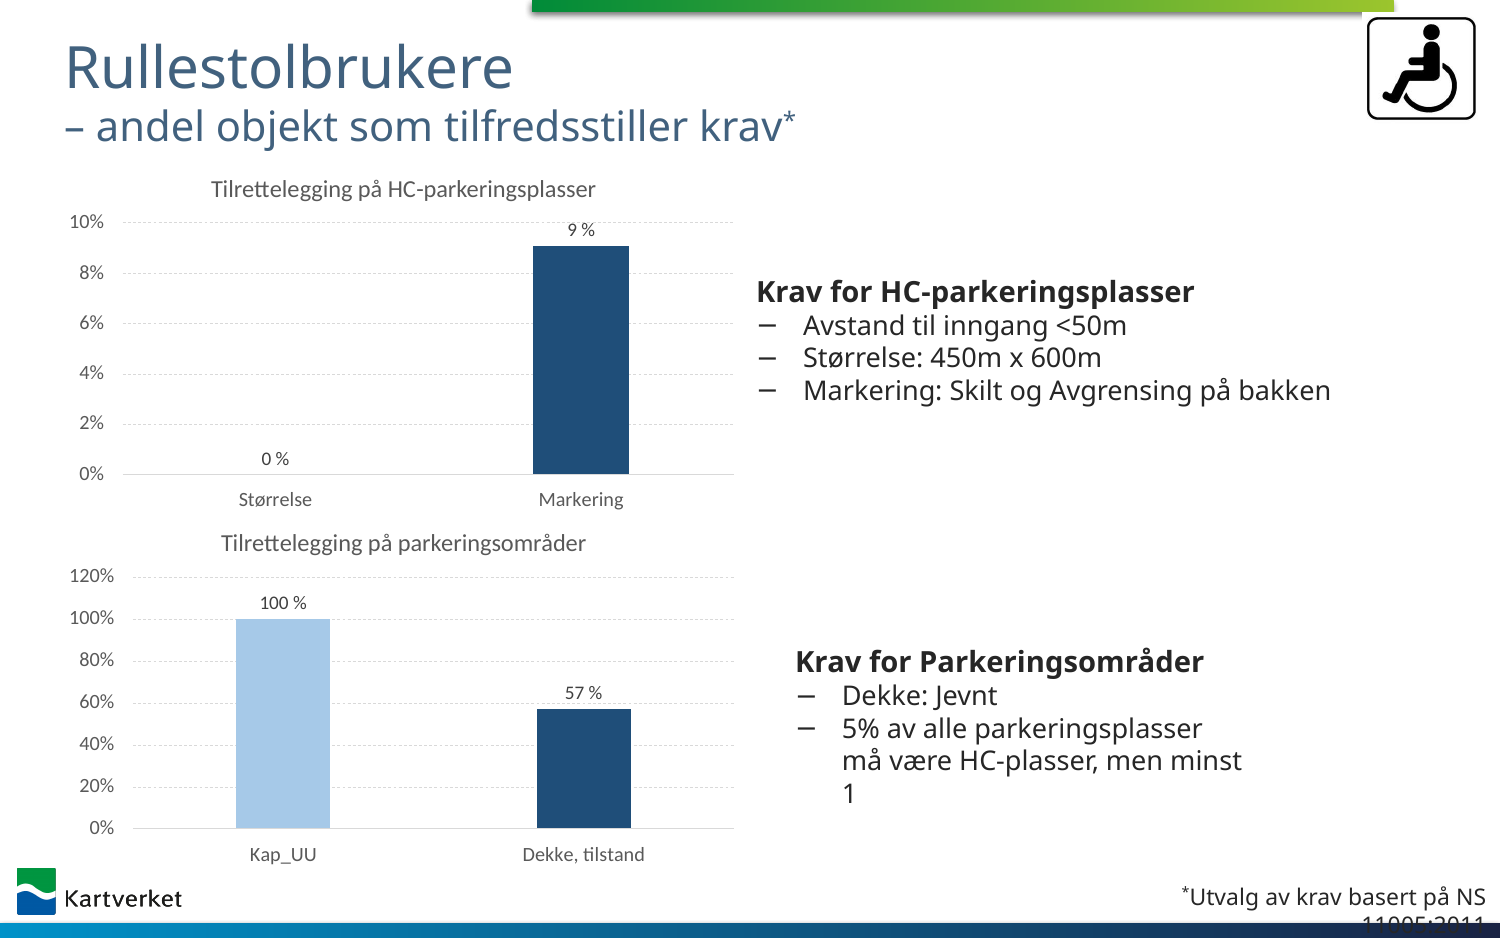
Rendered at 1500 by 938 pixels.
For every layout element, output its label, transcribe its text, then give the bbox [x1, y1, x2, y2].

text_box Krav for Parkeringsområder Dekke: Jevnt 5% av alle parkeringsplasser må være HC-plasser, men minst 1 [780, 636, 1261, 816]
picture [62, 166, 746, 519]
picture [1362, 12, 1481, 126]
text_box *Utvalg av krav basert på NS 11005:2011 [1068, 873, 1500, 938]
text_box Rullestolbrukere – andel objekt som tilfredsstiller krav* [49, 25, 1431, 158]
picture [62, 520, 746, 874]
text_box Krav for HC-parkeringsplasser Avstand til inngang <50m Størrelse: 450m x 600m Markering: Skilt og Avgrensing på bakken [750, 265, 1346, 413]
